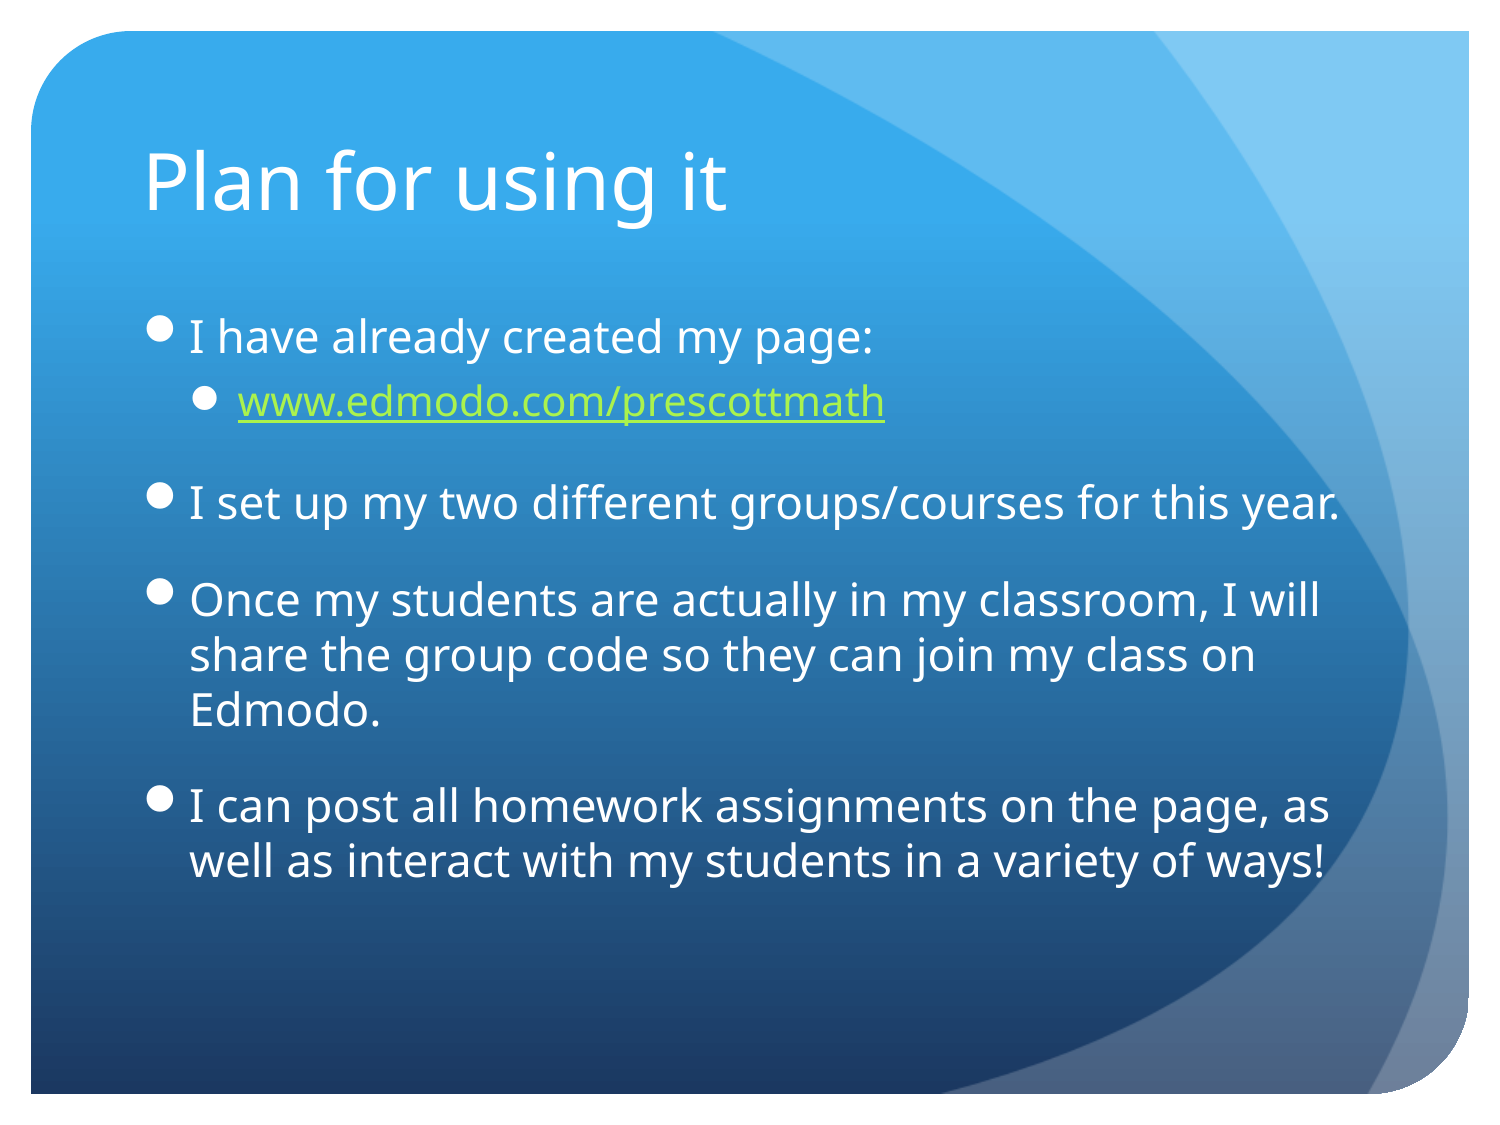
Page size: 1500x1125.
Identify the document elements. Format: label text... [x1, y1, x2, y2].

title Plan for using it [127, 62, 1372, 234]
list I have already created my page: www.edmodo.com/prescottmath I set up my two different groups/courses for this year. Once my students are actually in my classroom, I will share the group code so they can join my class on Edmodo. I can post all homework assignments on the page, as well as interact with my students in a variety of ways! [127, 299, 1372, 991]
picture [24, 30, 1473, 1094]
